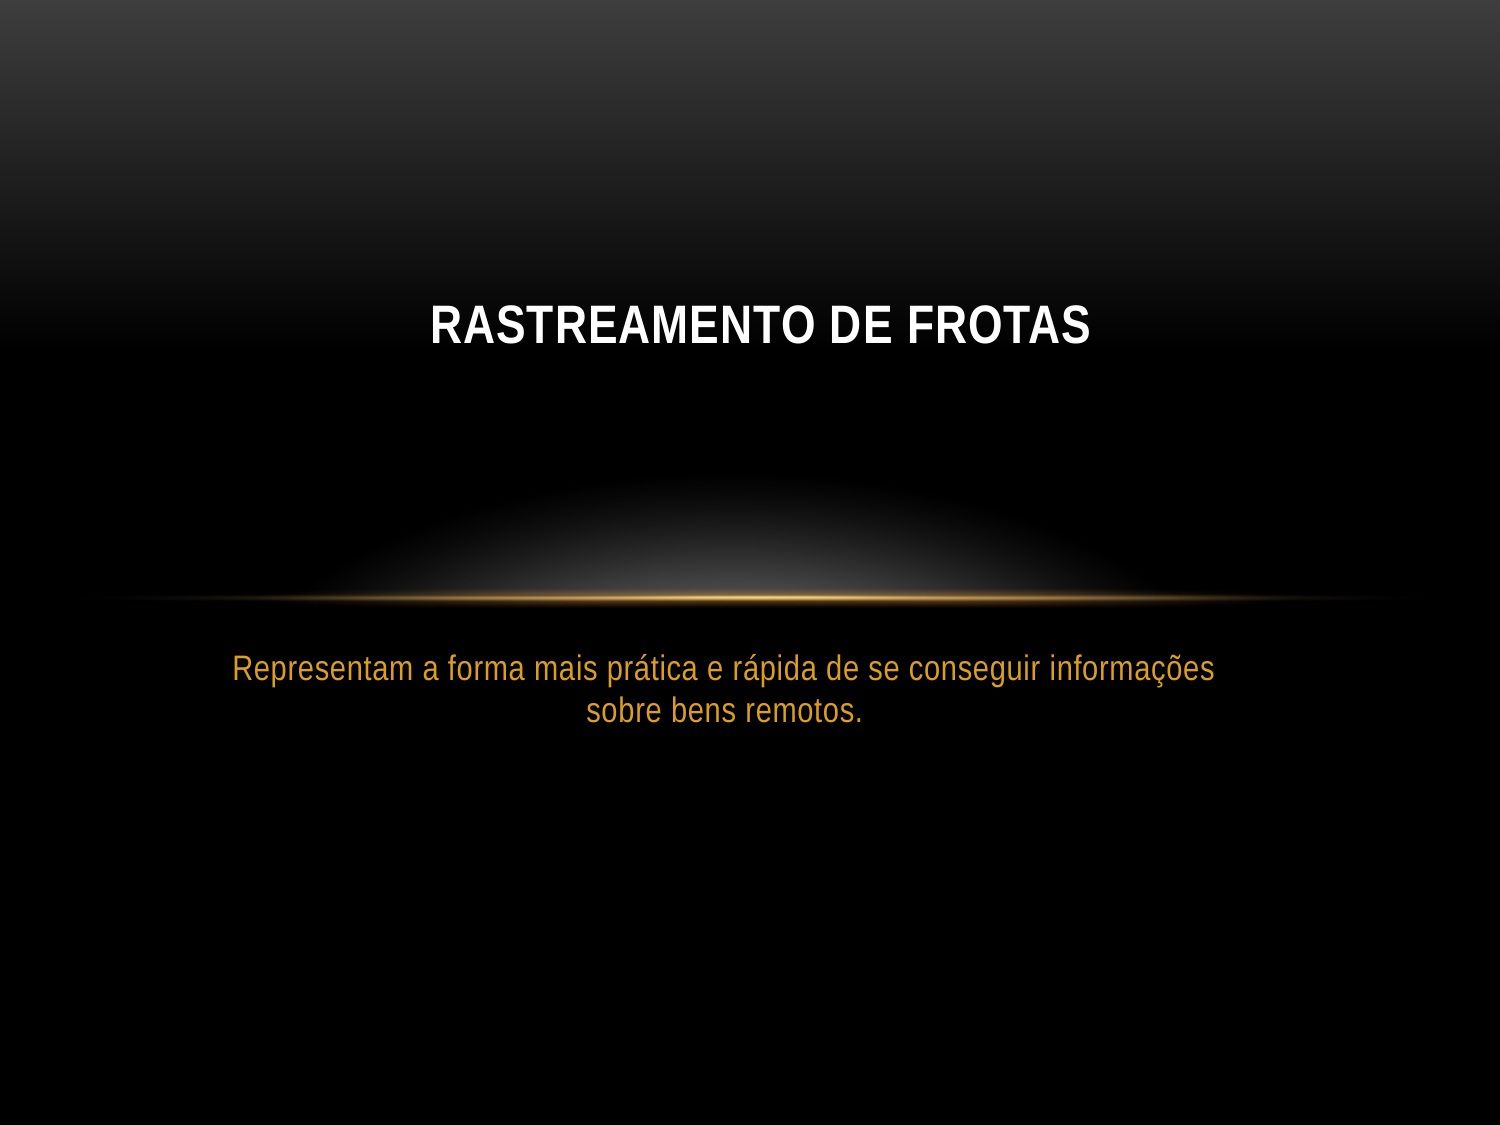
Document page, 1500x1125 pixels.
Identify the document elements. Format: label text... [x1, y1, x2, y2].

picture [0, 0, 1500, 750]
subtitle Representam a forma mais prática e rápida de se conseguir informações sobre bens remotos. [200, 637, 1250, 925]
title Rastreamento de Frotas [123, 125, 1399, 362]
